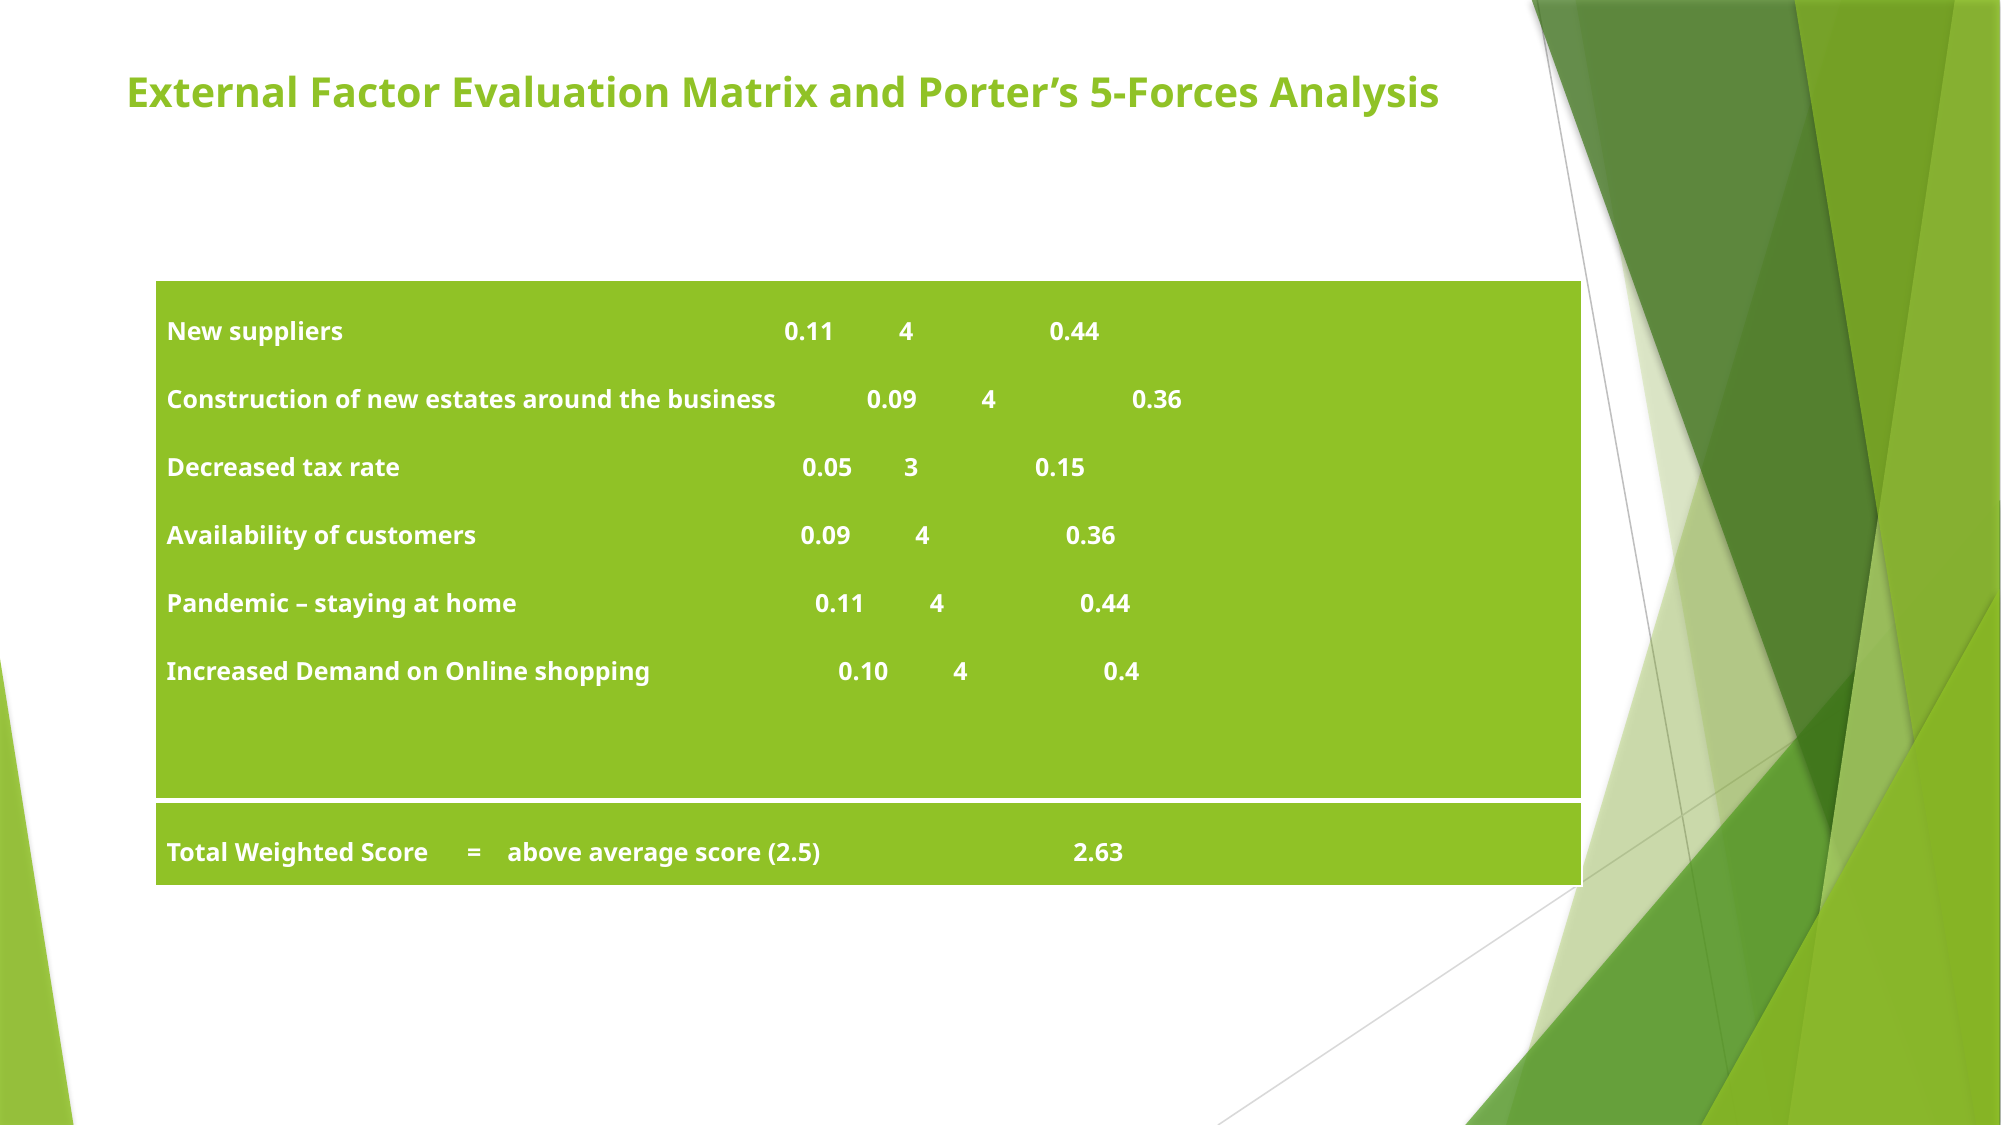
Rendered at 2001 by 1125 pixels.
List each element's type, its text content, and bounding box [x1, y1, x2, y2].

table_header New suppliers 0.11 4 0.44 Construction of new estates around the business 0.09 4 0.36 Decreased tax rate 0.05 3 0.15 Availability of customers 0.09 4 0.36 Pandemic – staying at home 0.11 4 0.44 Increased Demand on Online shopping 0.10 4 0.4 [156, 281, 1581, 798]
title External Factor Evaluation Matrix and Porter’s 5-Forces Analysis [111, 58, 1522, 207]
table_cell Total Weighted Score = above average score (2.5) 2.63 [156, 803, 1581, 885]
